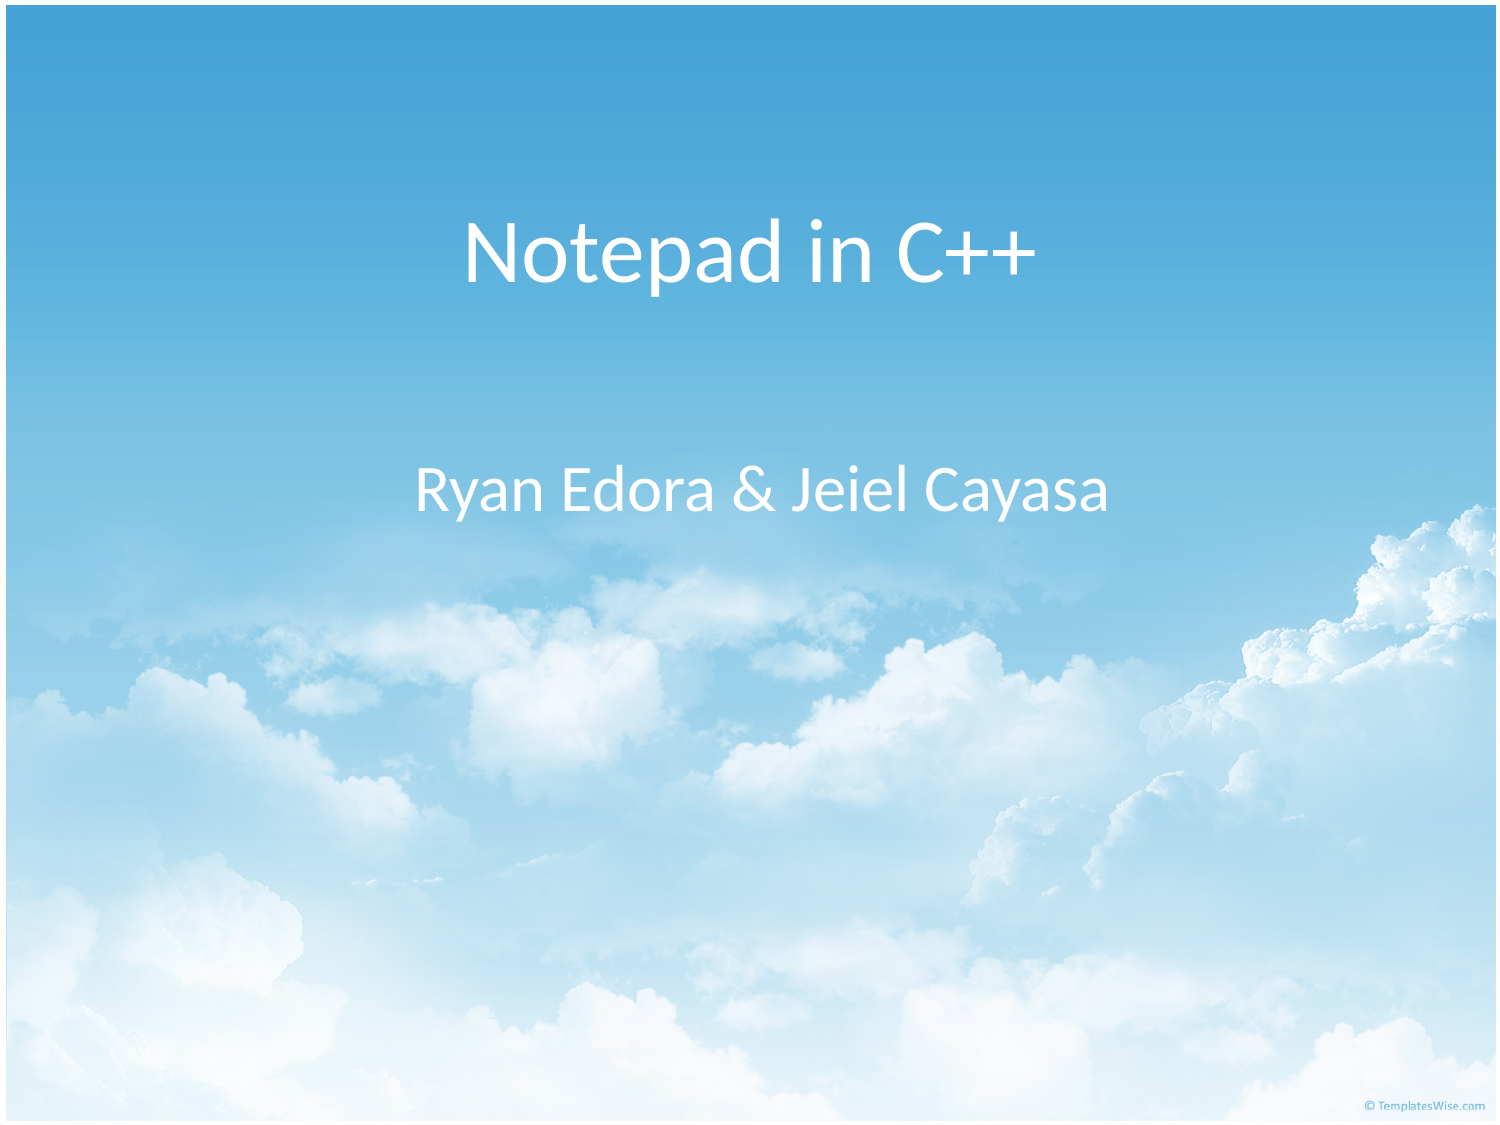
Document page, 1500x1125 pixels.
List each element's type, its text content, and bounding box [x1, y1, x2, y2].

subtitle Ryan Edora & Jeiel Cayasa [237, 437, 1288, 726]
picture [0, 0, 1500, 1125]
title Notepad in C++ [112, 124, 1388, 367]
